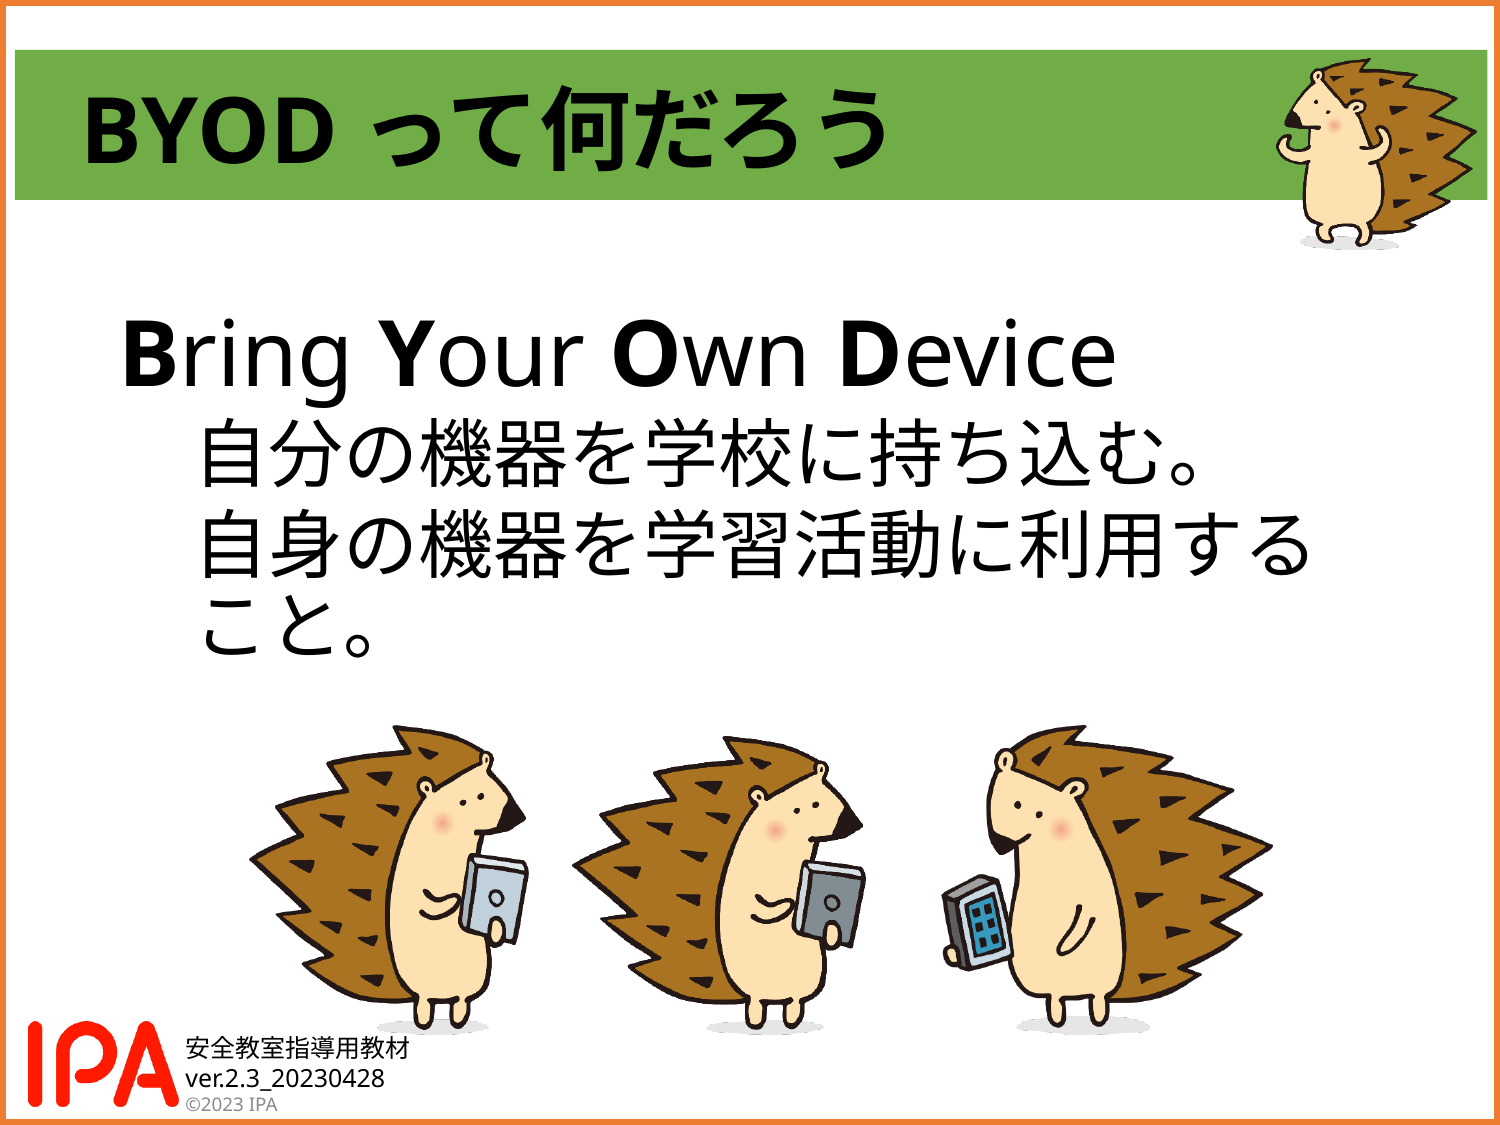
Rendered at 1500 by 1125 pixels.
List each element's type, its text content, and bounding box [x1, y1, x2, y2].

picture [249, 725, 529, 1035]
picture [28, 1021, 179, 1107]
picture [572, 735, 867, 1035]
picture [1276, 58, 1477, 250]
picture [941, 725, 1273, 1035]
list Bring Your Own Device 自分の機器を学校に持ち込む。 自身の機器を学習活動に利用すること。 [103, 299, 1397, 1014]
title BYODって何だろう [65, 81, 1332, 186]
